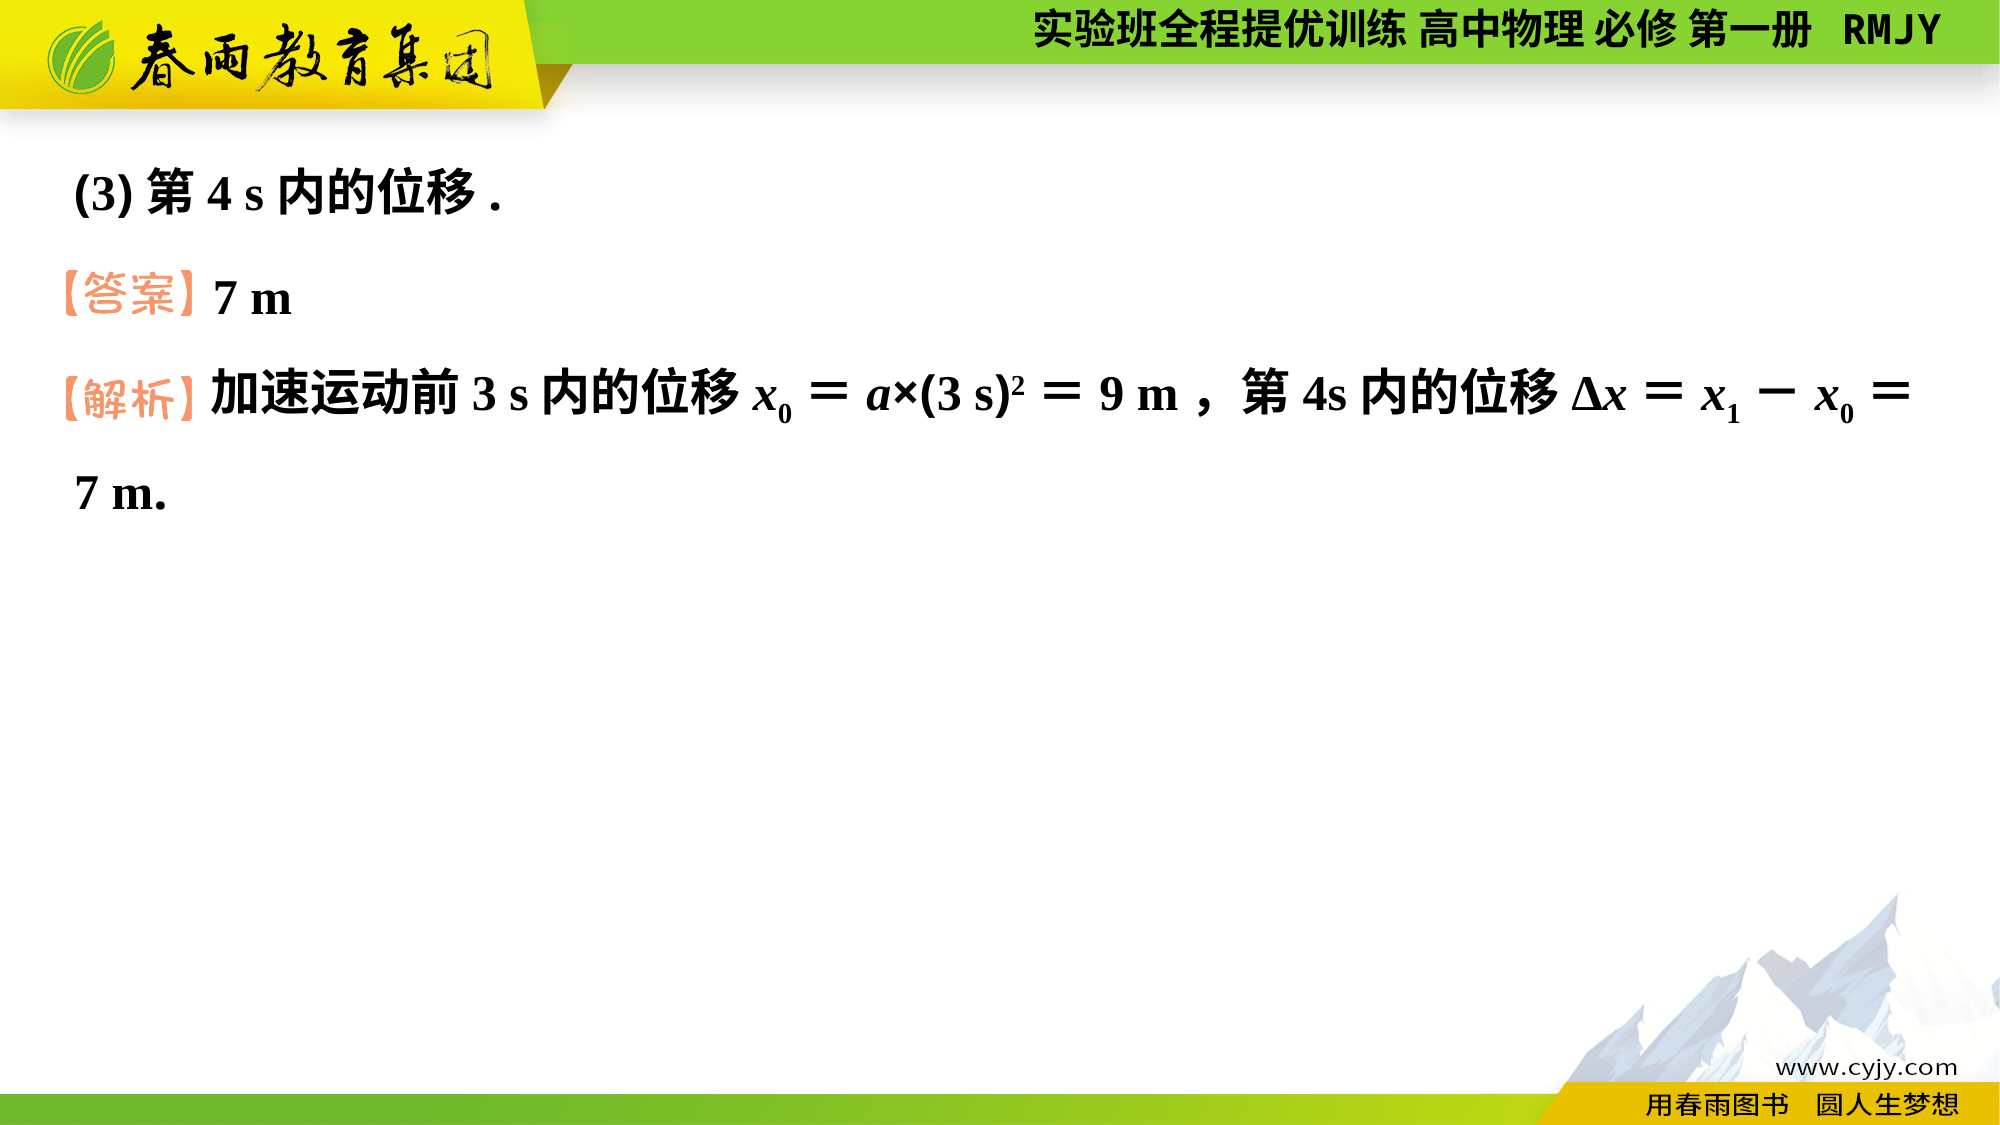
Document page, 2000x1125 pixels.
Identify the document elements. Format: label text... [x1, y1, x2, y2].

text_box 7 m [198, 257, 308, 333]
list (3)第4 s内的位移. [59, 122, 1944, 229]
picture [0, 0, 2000, 1125]
